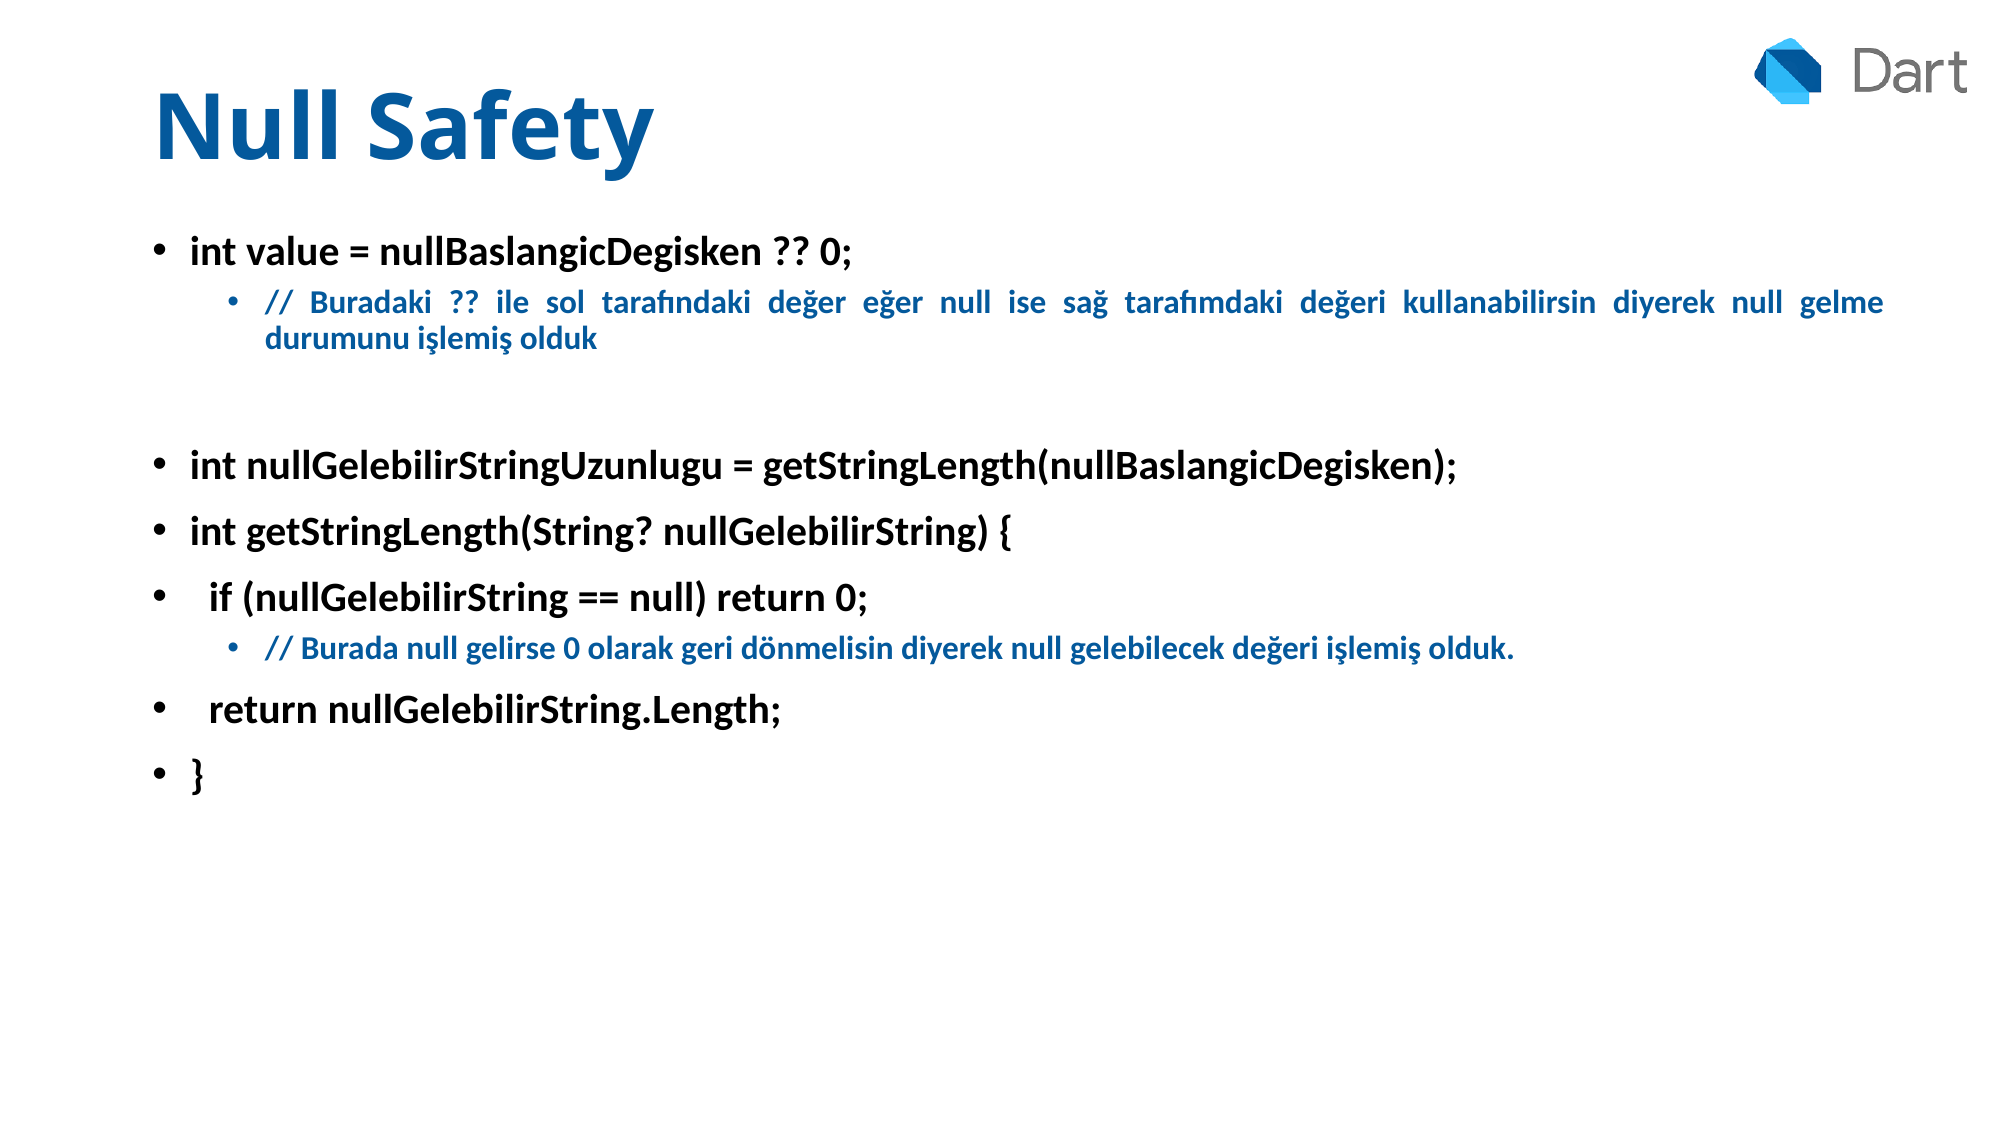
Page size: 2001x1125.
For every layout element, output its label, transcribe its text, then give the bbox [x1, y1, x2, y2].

picture [1749, 9, 1972, 133]
title Null Safety [137, 59, 1863, 199]
list int value = nullBaslangicDegisken ?? 0; // Buradaki ?? ile sol tarafındaki değer eğer null ise sağ tarafımdaki değeri kullanabilirsin diyerek null gelme durumunu işlemiş olduk int nullGelebilirStringUzunlugu = getStringLength(nullBaslangicDegisken); int getStringLength(String? nullGelebilirString) { if (nullGelebilirString == null) return 0; // Burada null gelirse 0 olarak geri dönmelisin diyerek null gelebilecek değeri işlemiş olduk. return nullGelebilirString.Length; } [137, 222, 1903, 1014]
